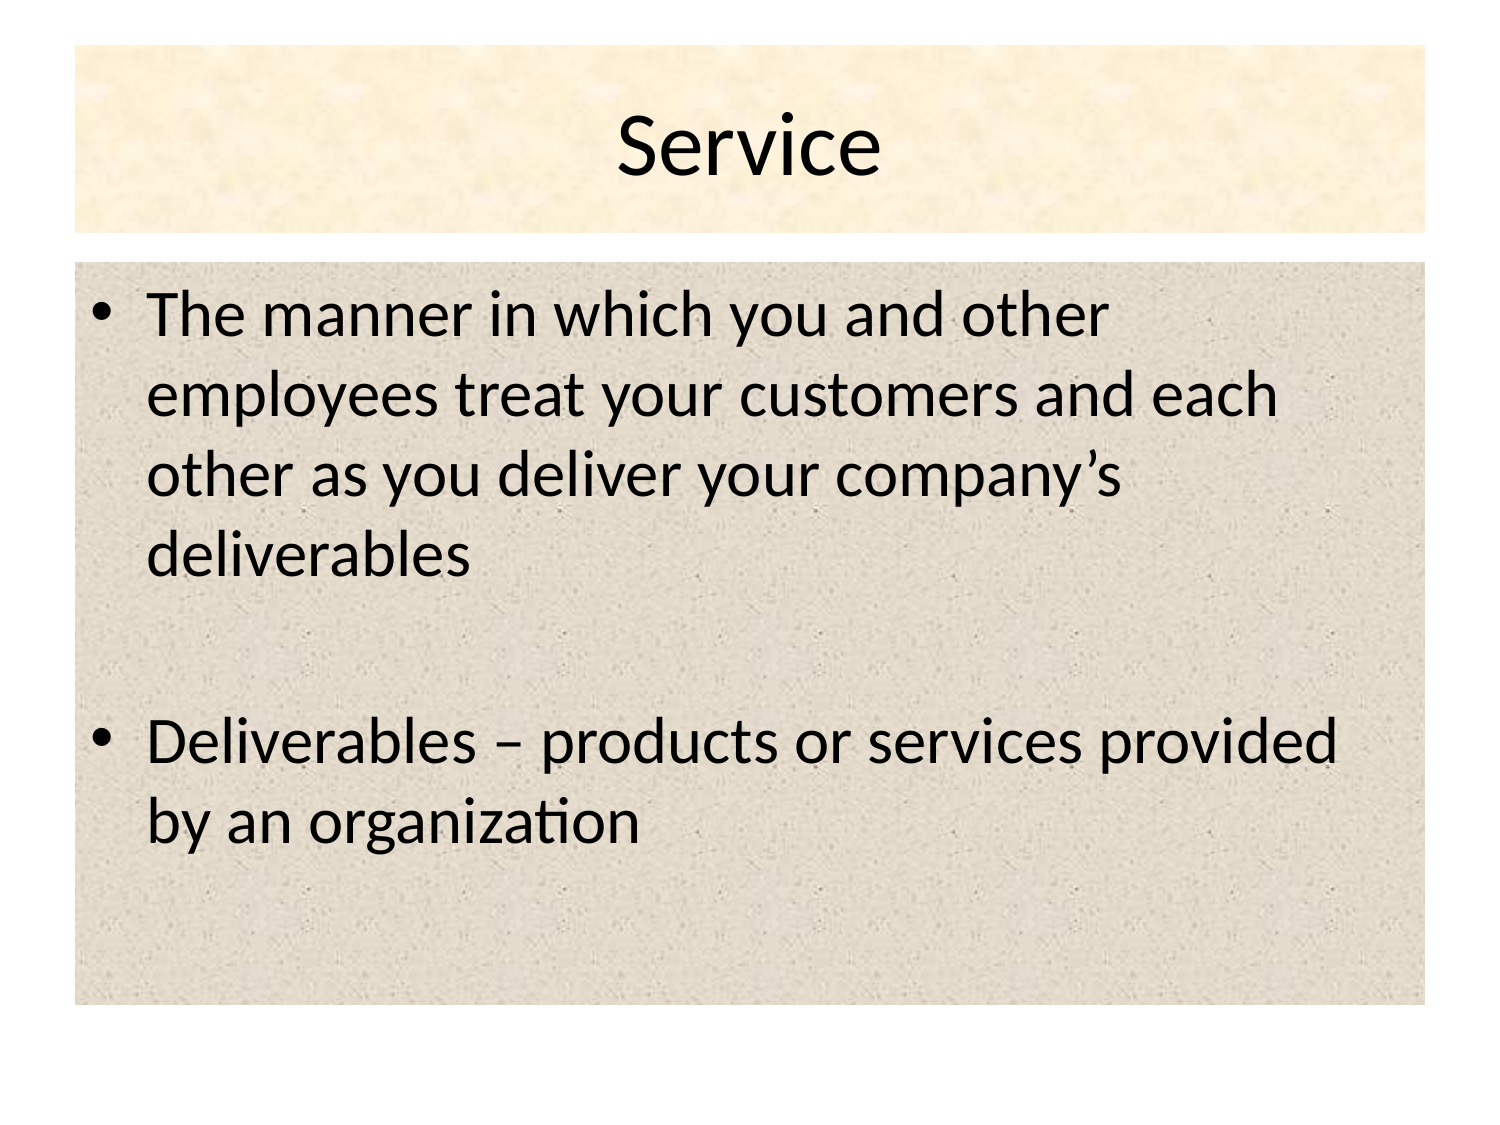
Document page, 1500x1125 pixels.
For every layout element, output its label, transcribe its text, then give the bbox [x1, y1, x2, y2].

list The manner in which you and other employees treat your customers and each other as you deliver your company’s deliverables Deliverables – products or services provided by an organization [75, 262, 1425, 1005]
title Service [75, 45, 1425, 233]
